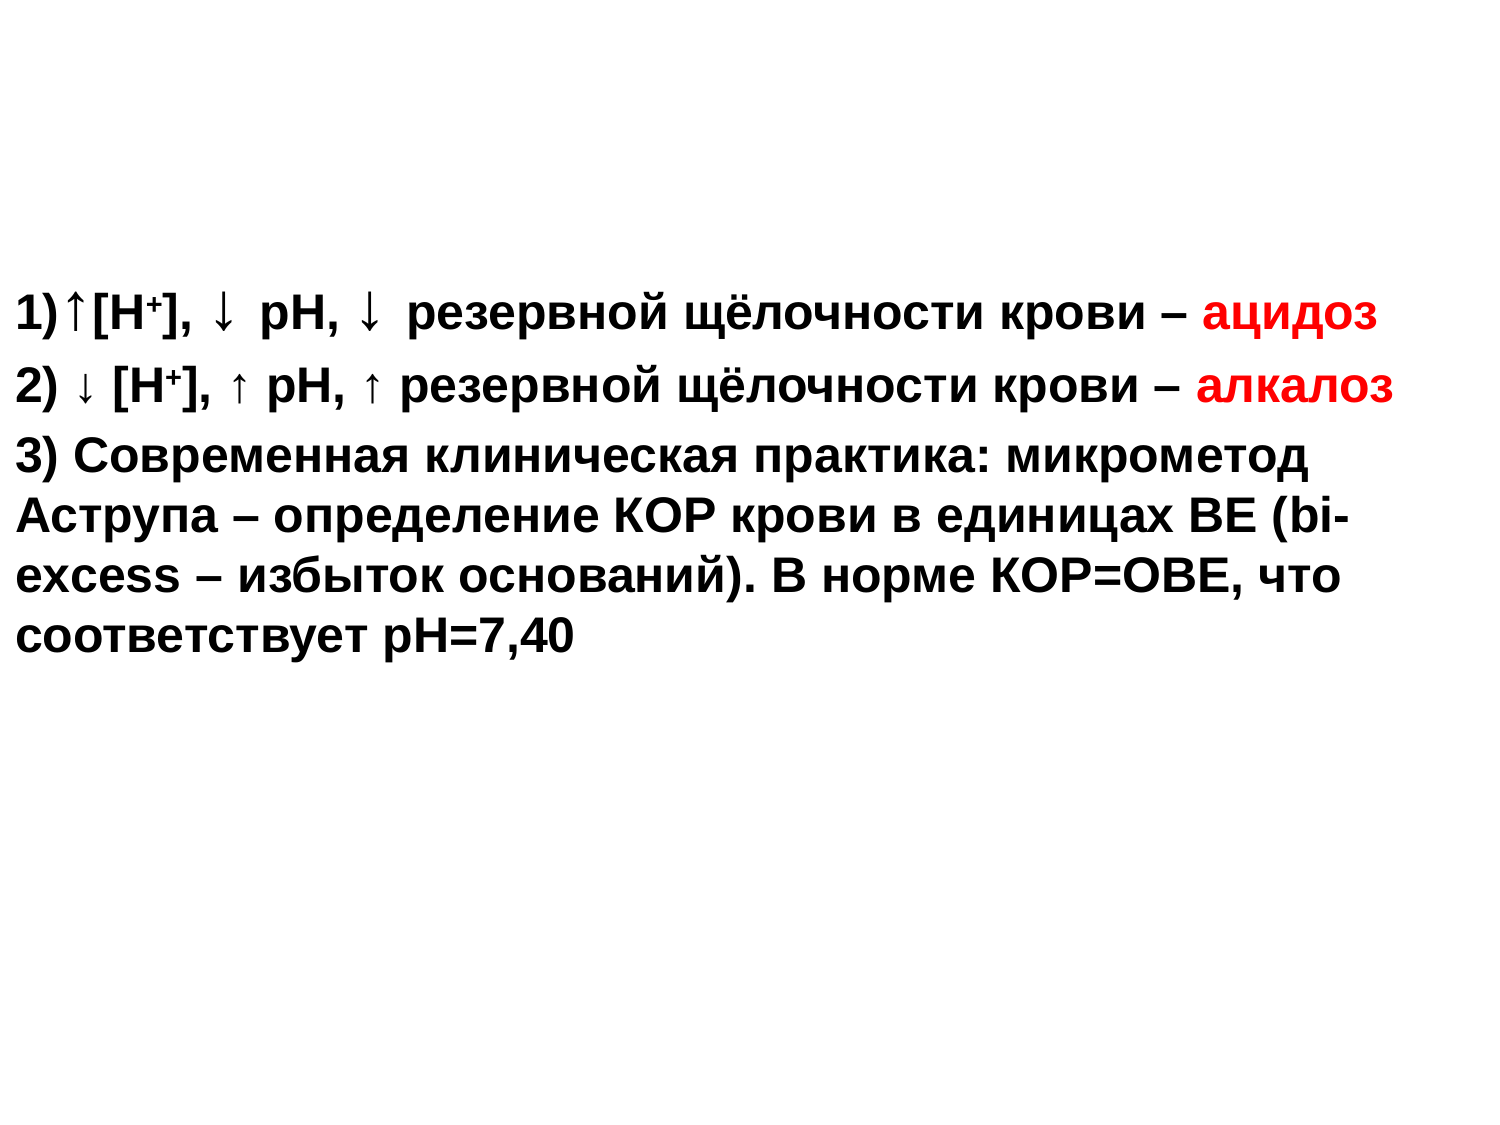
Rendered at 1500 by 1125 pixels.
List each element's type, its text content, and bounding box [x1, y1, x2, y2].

list 1)↑[H+], ↓ pH, ↓ резервной щёлочности крови – ацидоз 2) ↓ [H+], ↑ pH, ↑ резервной щёлочности крови – алкалоз 3) Современная клиническая практика: микрометод Аструпа – определение КОР крови в единицах ВЕ (bi-excess – избыток оснований). В норме КОР=ОВЕ, что соответствует рН=7,40 [0, 255, 1500, 998]
